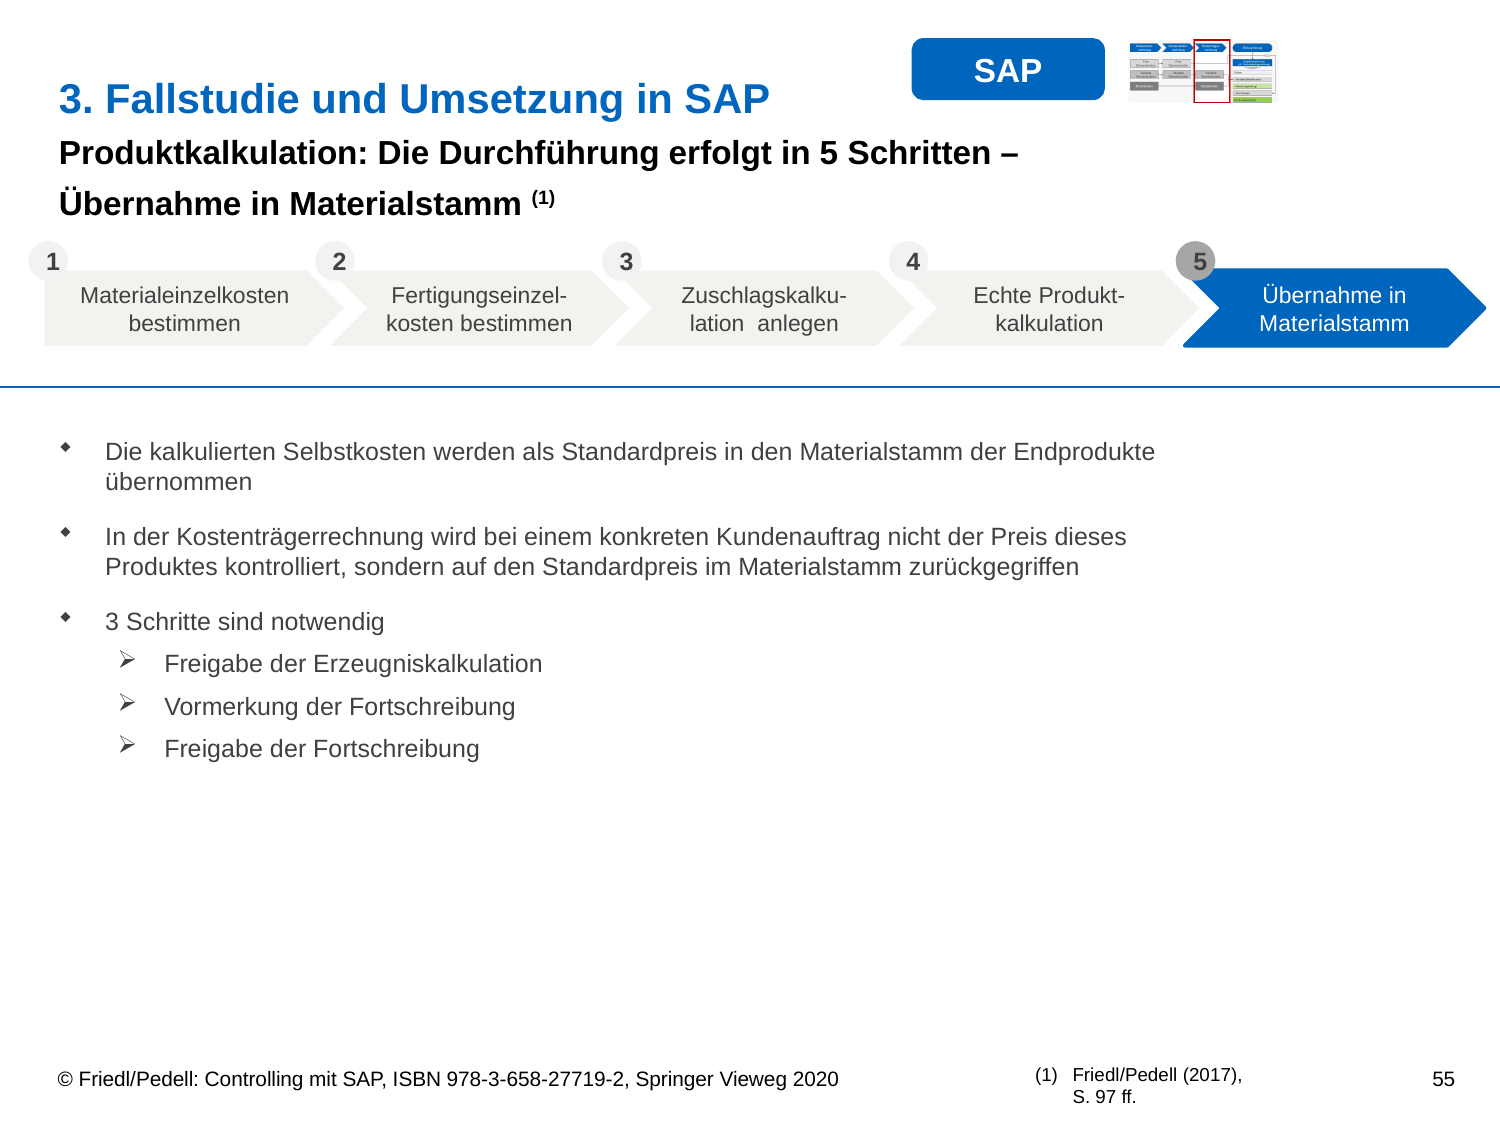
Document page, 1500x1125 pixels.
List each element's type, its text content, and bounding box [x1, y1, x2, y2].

footer © Friedl/Pedell: Controlling mit SAP, ISBN 978-3-658-27719-2, Springer Vieweg 2020 [42, 1058, 1235, 1113]
text_box 5 [1175, 241, 1216, 281]
text_box Fertigungseinzel-kosten bestimmen [327, 268, 632, 348]
text_box Zuschlagskalku-lation anlegen [612, 268, 917, 348]
text_box 1 [28, 241, 68, 281]
list Produktkalkulation: Die Durchführung erfolgt in 5 Schritten – Übernahme in Materialstamm (1) [58, 121, 1278, 171]
text_box Friedl/Pedell (2017), S. 97 ff. [1020, 1054, 1278, 1115]
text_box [1128, 39, 1280, 104]
text_box 3 [602, 241, 642, 281]
text_box SAP [911, 38, 1105, 101]
slide_number 55 [1262, 1058, 1470, 1119]
text_box 4 [888, 241, 929, 281]
text_box Übernahme in Materialstamm [1183, 268, 1487, 348]
text_box 2 [315, 241, 355, 281]
text_box Echte Produkt-kalkulation [897, 268, 1202, 348]
text_box Die kalkulierten Selbstkosten werden als Standardpreis in den Materialstamm der Endprodukte übernommen In der Kostenträgerrechnung wird bei einem konkreten Kundenauftrag nicht der Preis dieses Produktes kontrolliert, sondern auf den Standardpreis im Materialstamm zurückgegriffen 3 Schritte sind notwendig Freigabe der Erzeugniskalkulation Vormerkung der Fortschreibung Freigabe der Fortschreibung [43, 428, 1178, 953]
title 3. Fallstudie und Umsetzung in SAP [58, 58, 1278, 119]
text_box Materialeinzelkosten bestimmen [42, 268, 347, 348]
